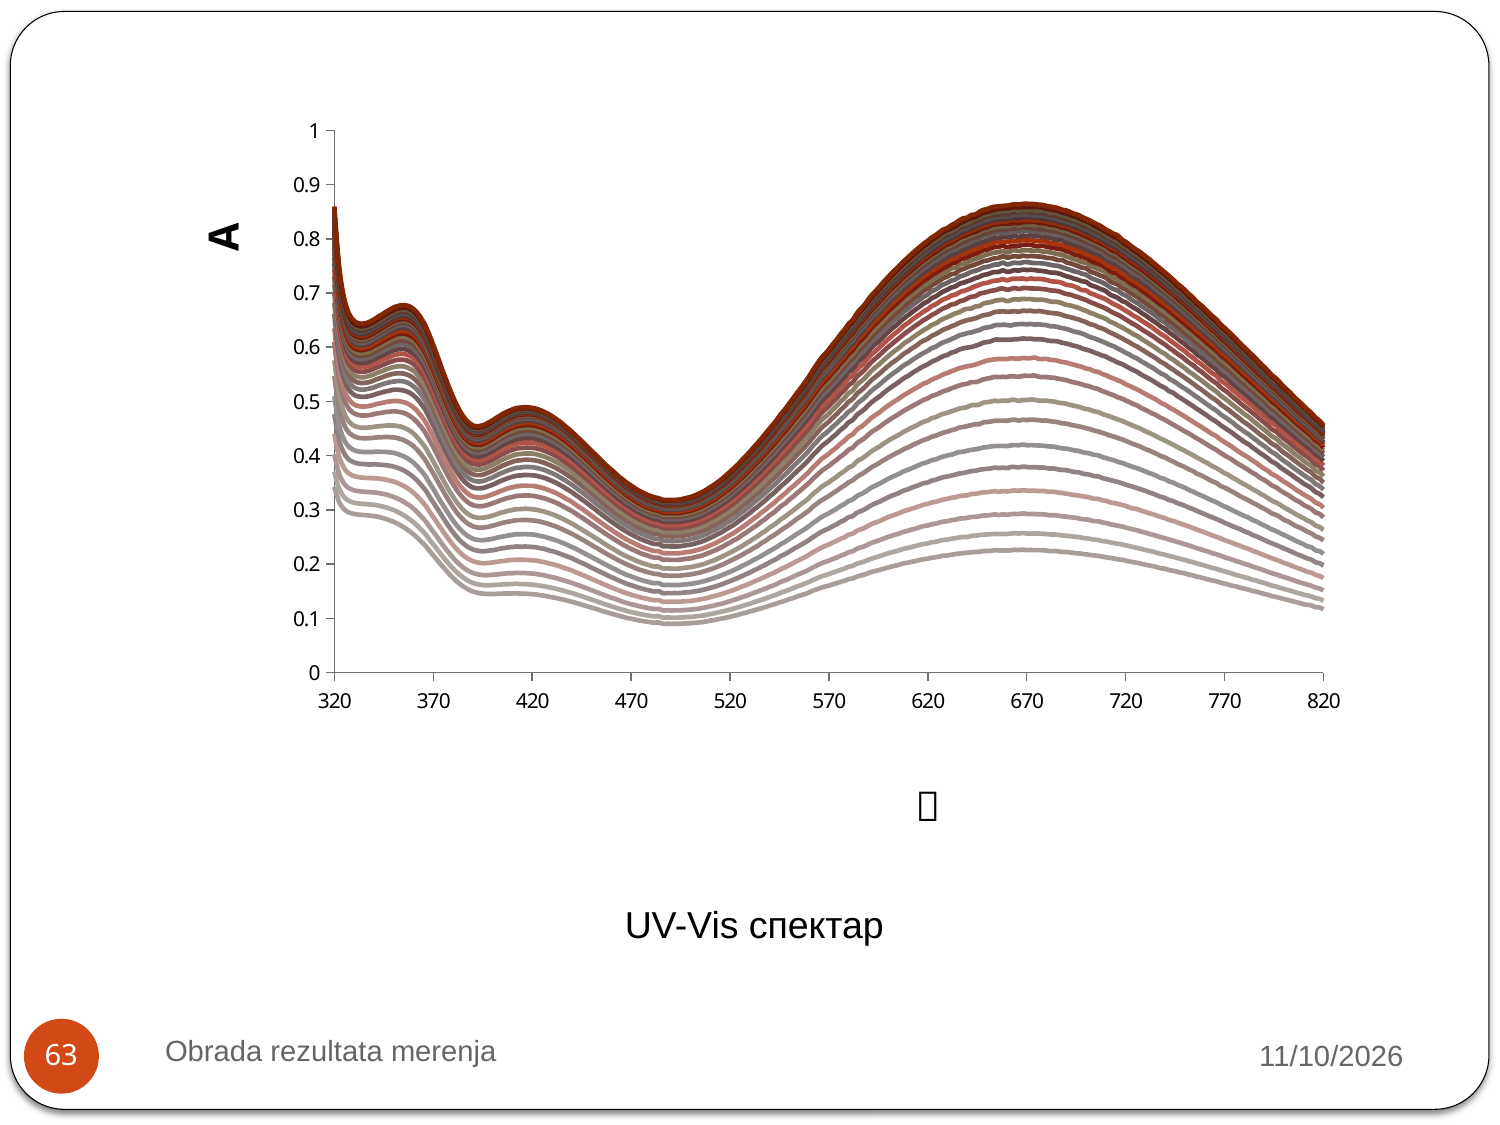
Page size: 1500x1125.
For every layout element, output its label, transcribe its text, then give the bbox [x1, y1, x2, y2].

slide_number 63 [23, 1018, 99, 1094]
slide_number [1012, 1015, 1419, 1094]
text_box UV-Vis спектар [609, 893, 899, 953]
chart [159, 101, 1365, 847]
footer Obrada rezultata merenja [150, 1012, 800, 1088]
